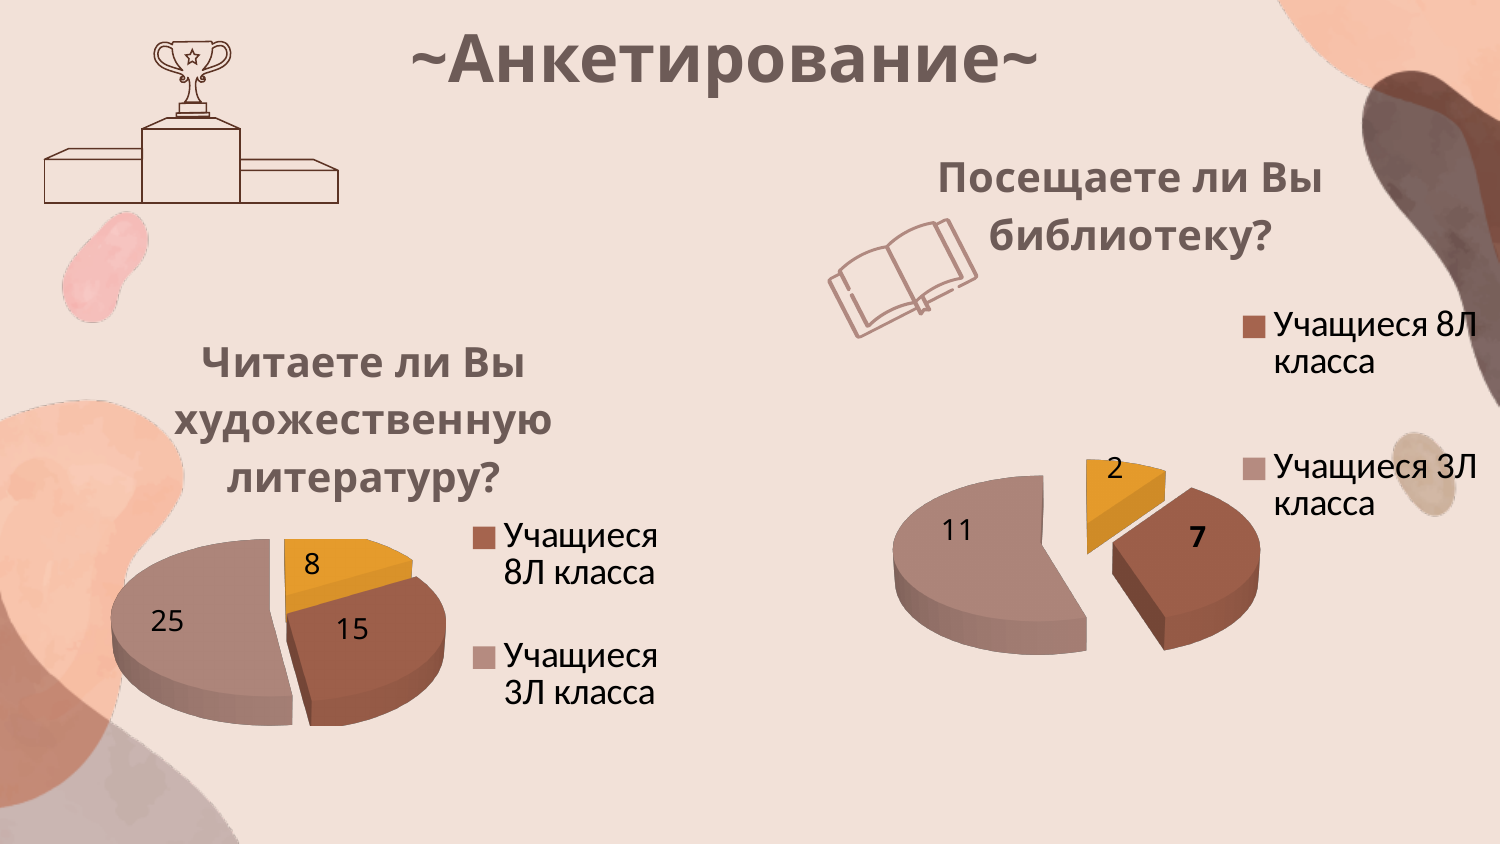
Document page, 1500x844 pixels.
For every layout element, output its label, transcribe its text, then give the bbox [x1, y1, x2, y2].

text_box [44, 41, 339, 204]
chart [797, 128, 1500, 831]
title ~Анкетирование~ [191, 1, 1259, 88]
chart [54, 299, 675, 844]
picture [0, 0, 1500, 844]
